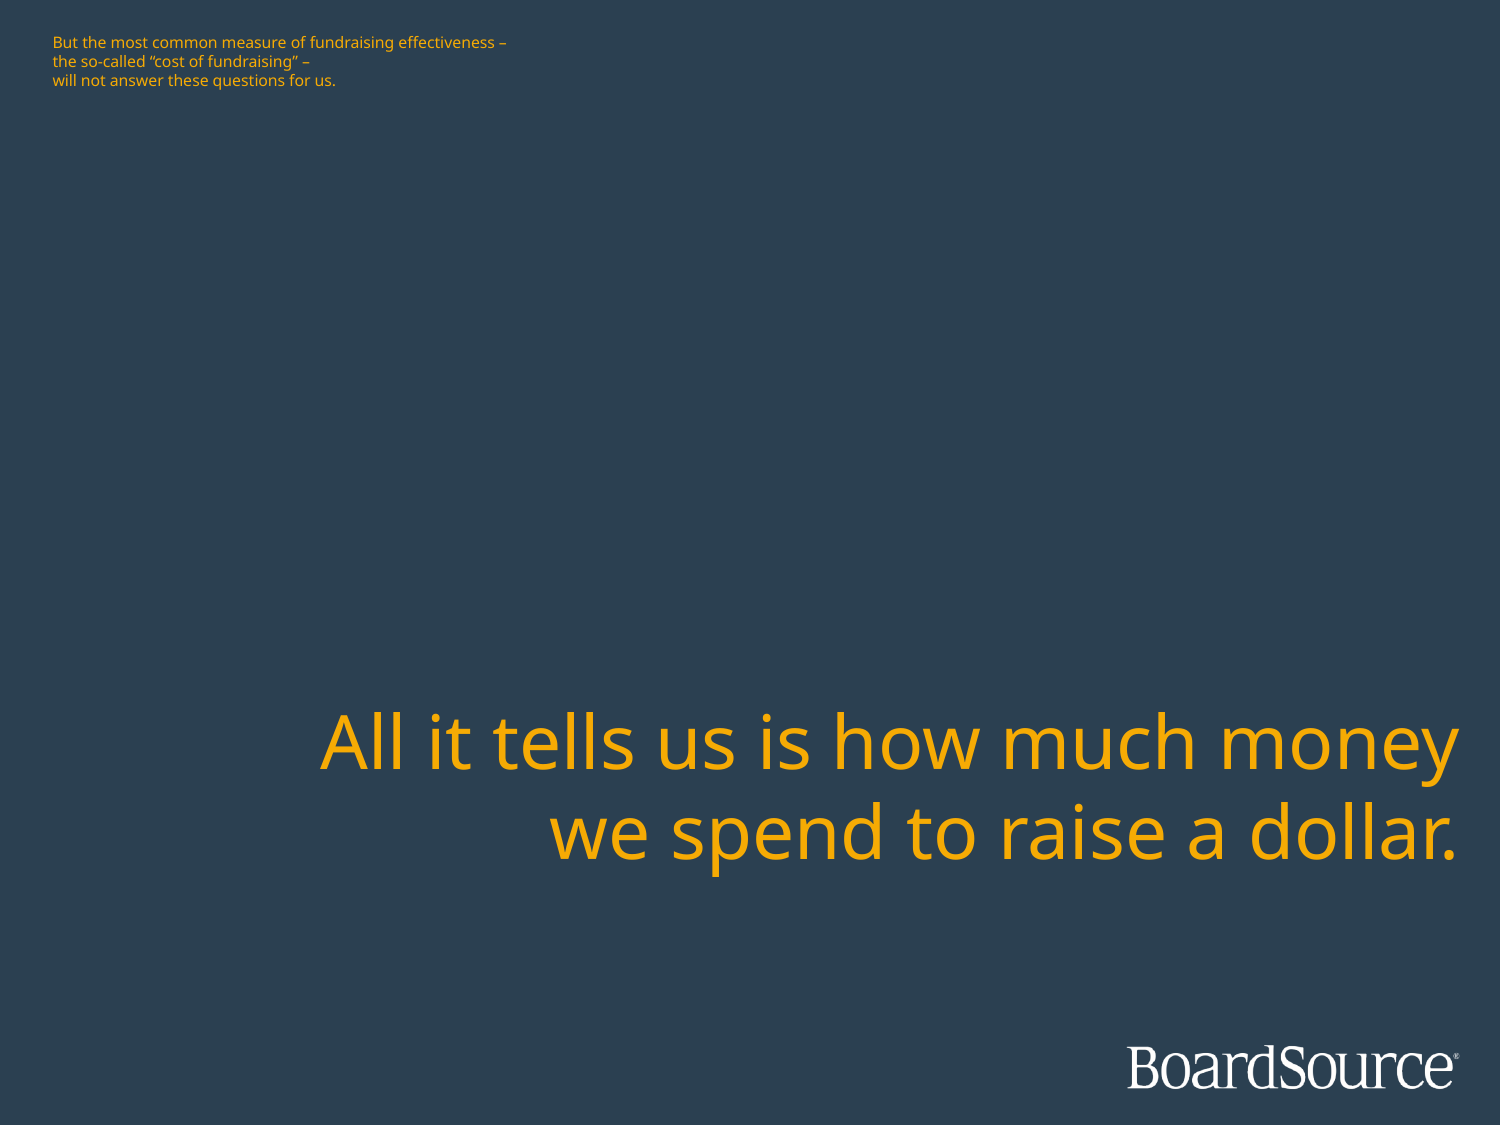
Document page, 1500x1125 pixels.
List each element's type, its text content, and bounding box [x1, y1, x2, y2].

text_box All it tells us is how much money we spend to raise a dollar. [287, 687, 1475, 883]
picture [1124, 1043, 1463, 1091]
title But the most common measure of fundraising effectiveness – the so-called “cost of fundraising” – will not answer these questions for us. [37, 24, 1488, 215]
